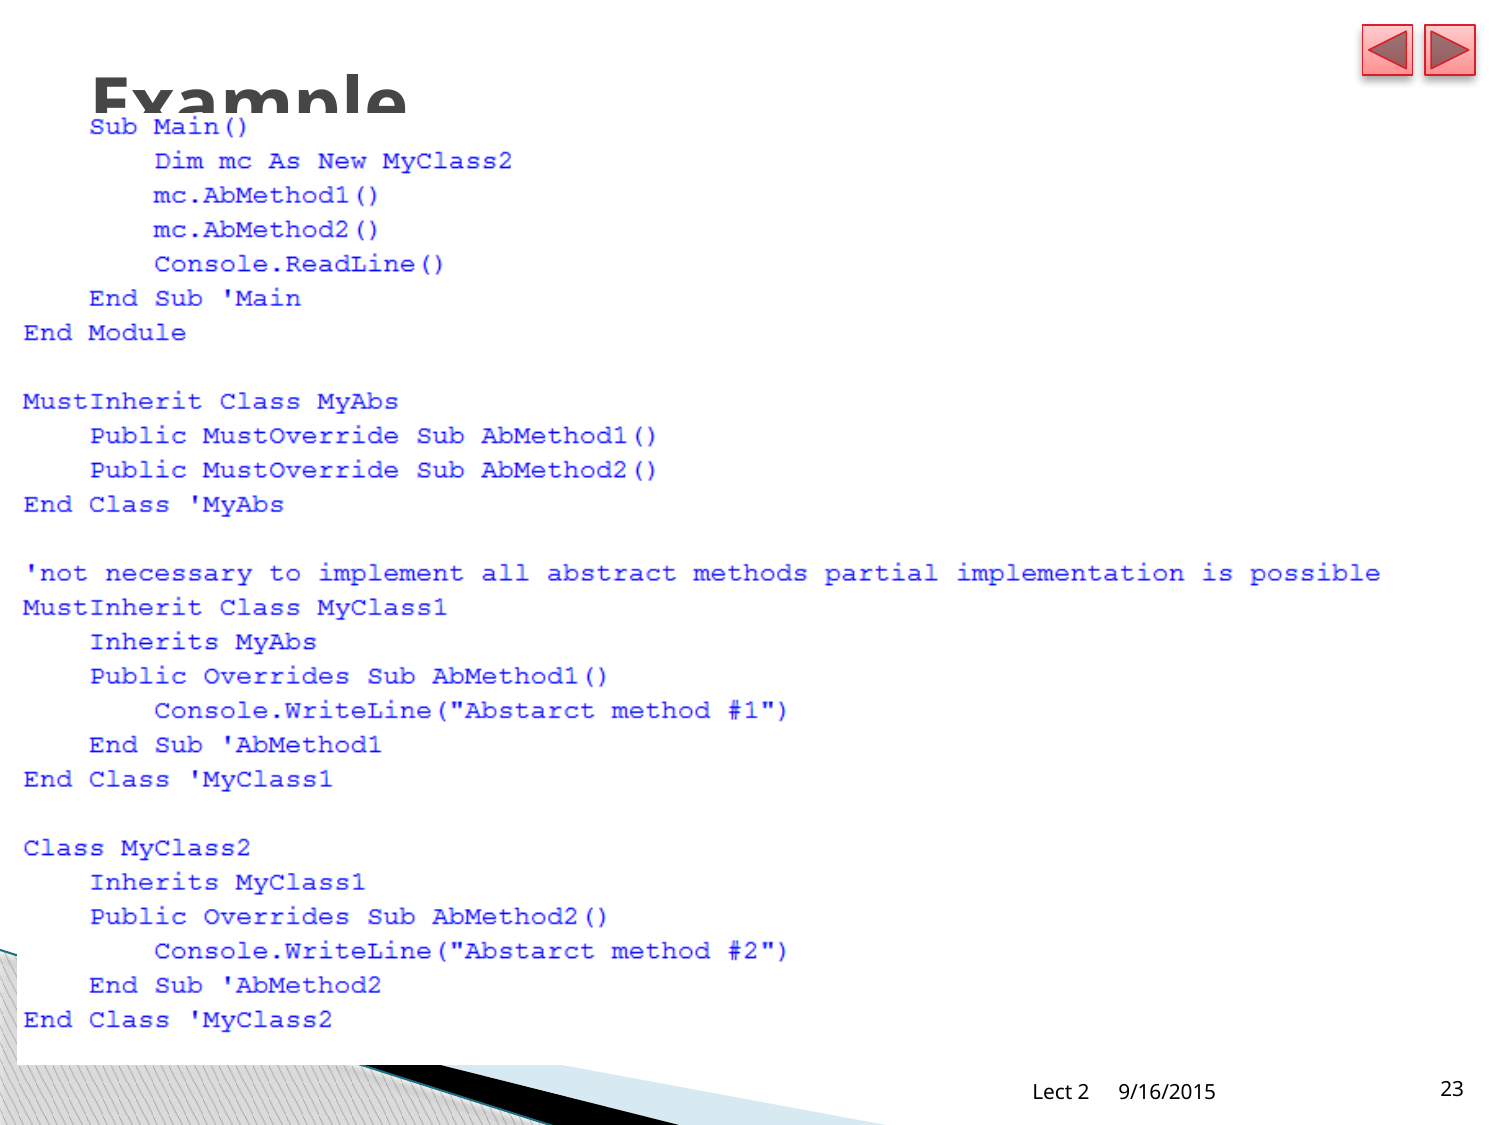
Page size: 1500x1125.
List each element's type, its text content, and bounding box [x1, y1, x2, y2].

footer Lect 2 [650, 1077, 1105, 1112]
slide_number 23 [1418, 1051, 1479, 1112]
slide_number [1105, 1077, 1418, 1112]
picture [17, 113, 1455, 1066]
title Example [75, 7, 1425, 113]
